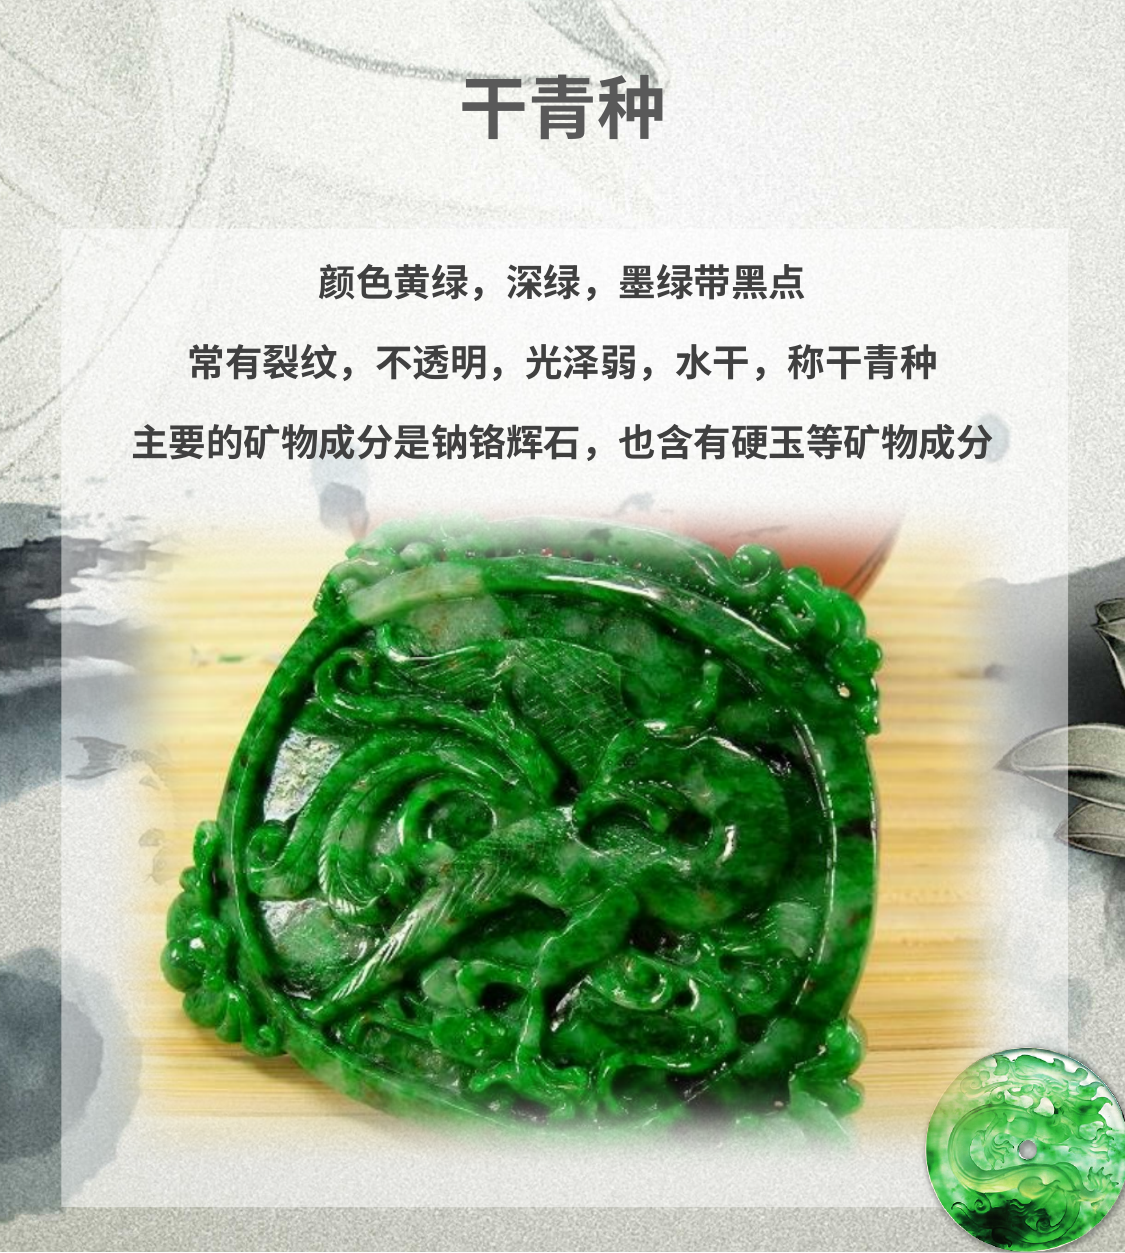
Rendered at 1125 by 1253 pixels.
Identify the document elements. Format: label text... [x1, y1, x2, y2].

list 颜色黄绿，深绿，墨绿带黑点 常有裂纹，不透明，光泽弱，水干，称干青种 主要的矿物成分是钠铬辉石，也含有硬玉等矿物成分 [58, 228, 1066, 1208]
title 干青种 [60, 32, 1066, 192]
picture [0, 0, 1125, 1253]
